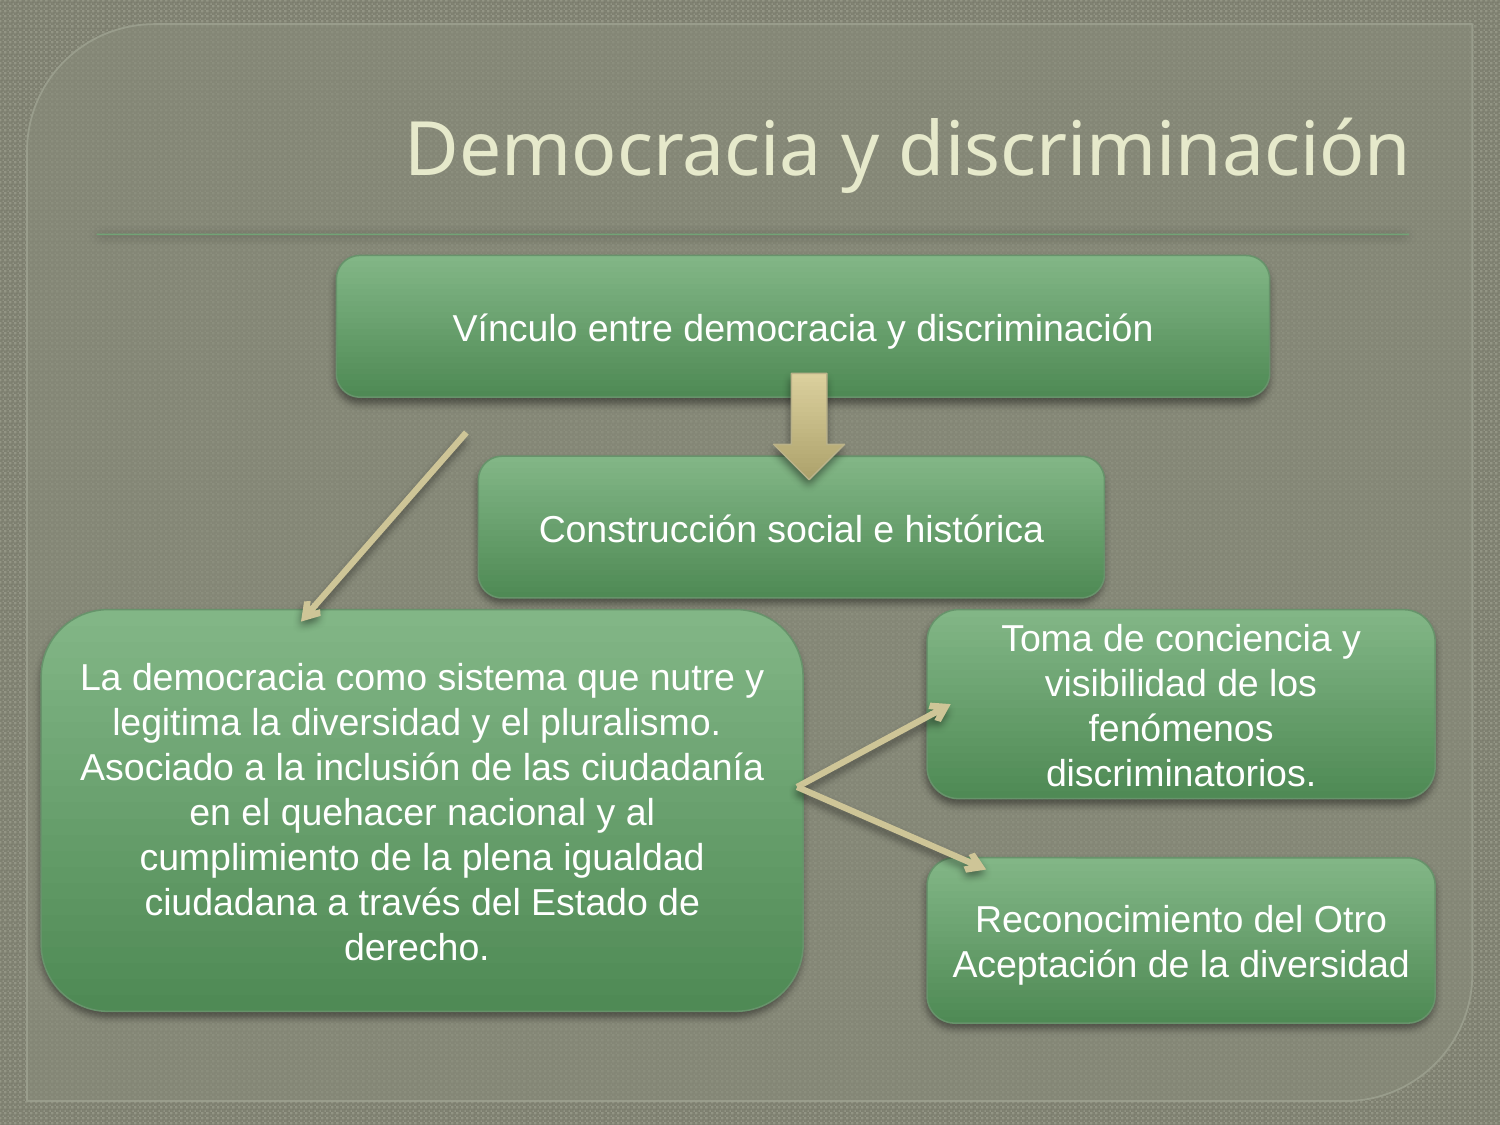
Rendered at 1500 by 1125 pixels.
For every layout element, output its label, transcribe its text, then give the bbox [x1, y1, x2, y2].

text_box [796, 786, 987, 870]
text_box Reconocimiento del Otro Aceptación de la diversidad [926, 856, 1436, 1024]
text_box Construcción social e histórica [477, 455, 1106, 599]
title Democracia y discriminación [76, 43, 1427, 199]
text_box [772, 372, 846, 481]
text_box Toma de conciencia y visibilidad de los fenómenos discriminatorios. [926, 608, 1436, 800]
list [29, 208, 1471, 1083]
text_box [300, 432, 467, 622]
text_box Vínculo entre democracia y discriminación [335, 254, 1271, 398]
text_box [796, 703, 951, 786]
text_box La democracia como sistema que nutre y legitima la diversidad y el pluralismo. Asociado a la inclusión de las ciudadanía en el quehacer nacional y al cumplimiento de la plena igualdad ciudadana a través del Estado de derecho. [40, 608, 804, 1013]
